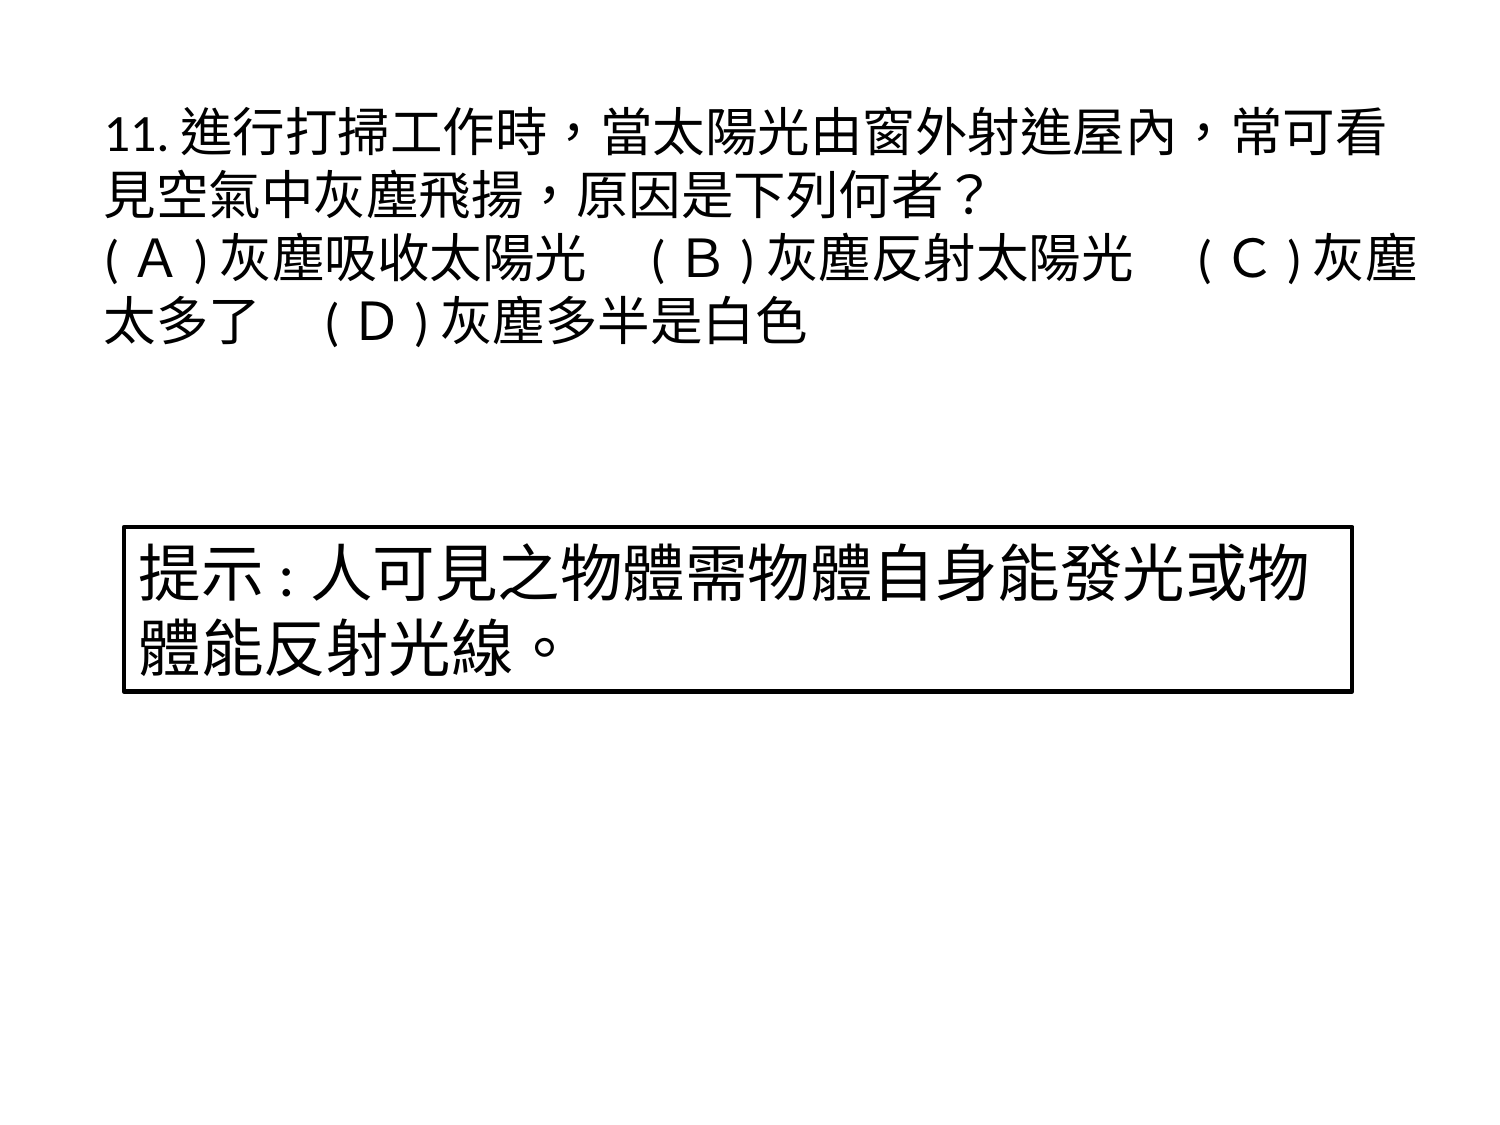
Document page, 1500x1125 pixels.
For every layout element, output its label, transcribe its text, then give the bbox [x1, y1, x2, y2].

title 11.進行打掃工作時，當太陽光由窗外射進屋內，常可看見空氣中灰塵飛揚，原因是下列何者？ (Ａ)灰塵吸收太陽光 (Ｂ)灰塵反射太陽光 (Ｃ)灰塵太多了 (Ｄ)灰塵多半是白色 [88, 90, 1439, 361]
text_box 提示:人可見之物體需物體自身能發光或物體能反射光線。 [122, 525, 1354, 694]
